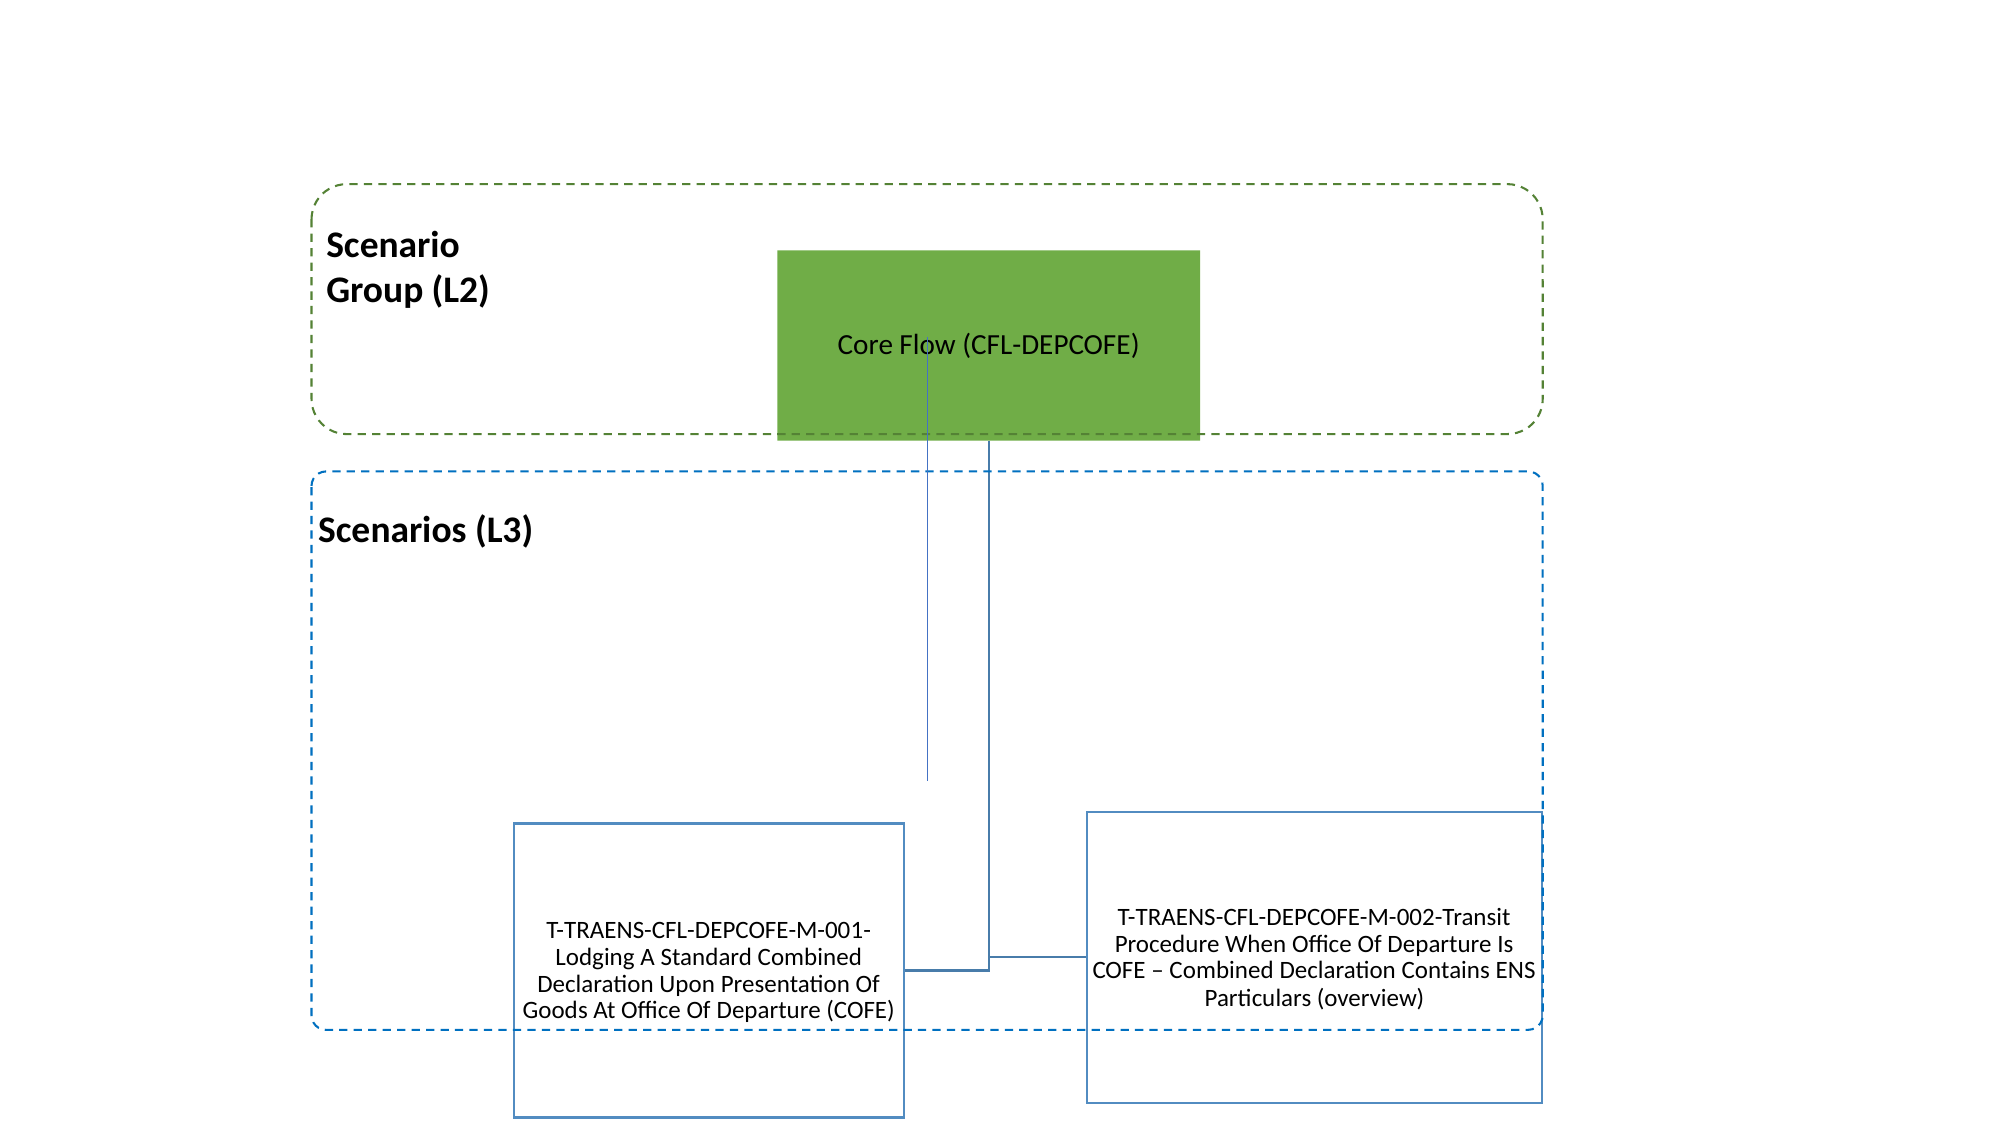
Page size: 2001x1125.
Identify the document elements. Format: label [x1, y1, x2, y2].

text_box [303, 184, 1543, 1057]
